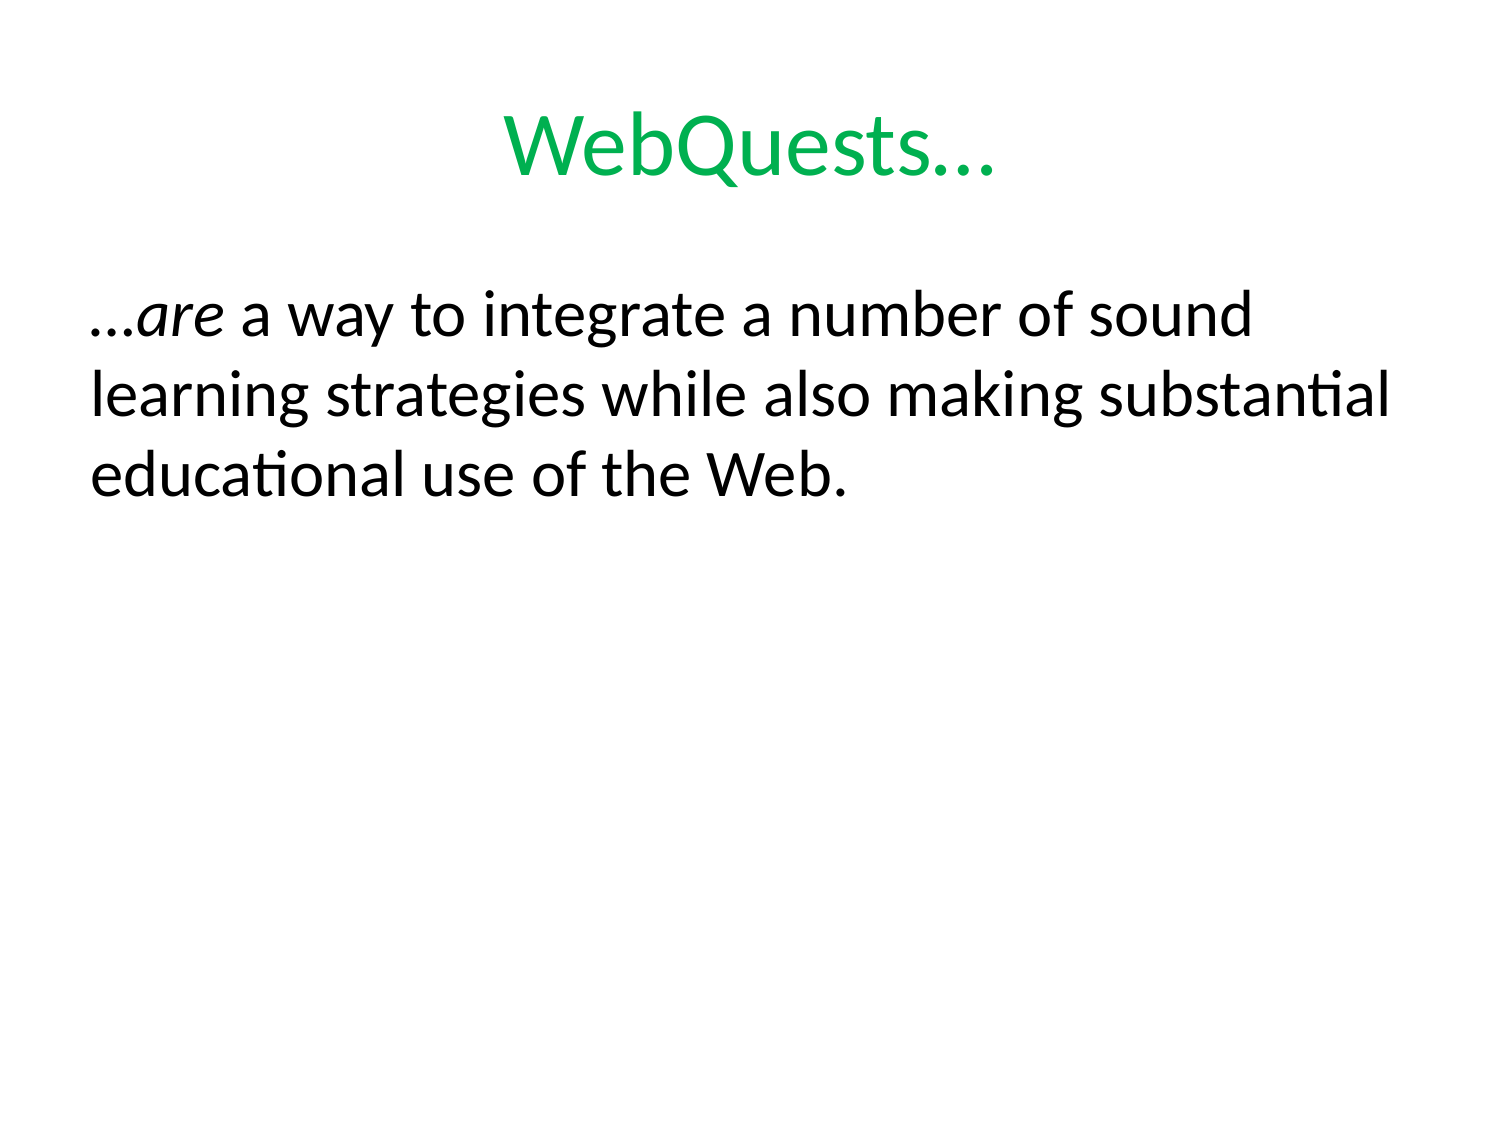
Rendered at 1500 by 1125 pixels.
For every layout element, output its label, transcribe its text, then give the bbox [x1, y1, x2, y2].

list …are a way to integrate a number of sound learning strategies while also making substantial educational use of the Web. [75, 262, 1425, 1005]
title WebQuests… [75, 45, 1425, 233]
